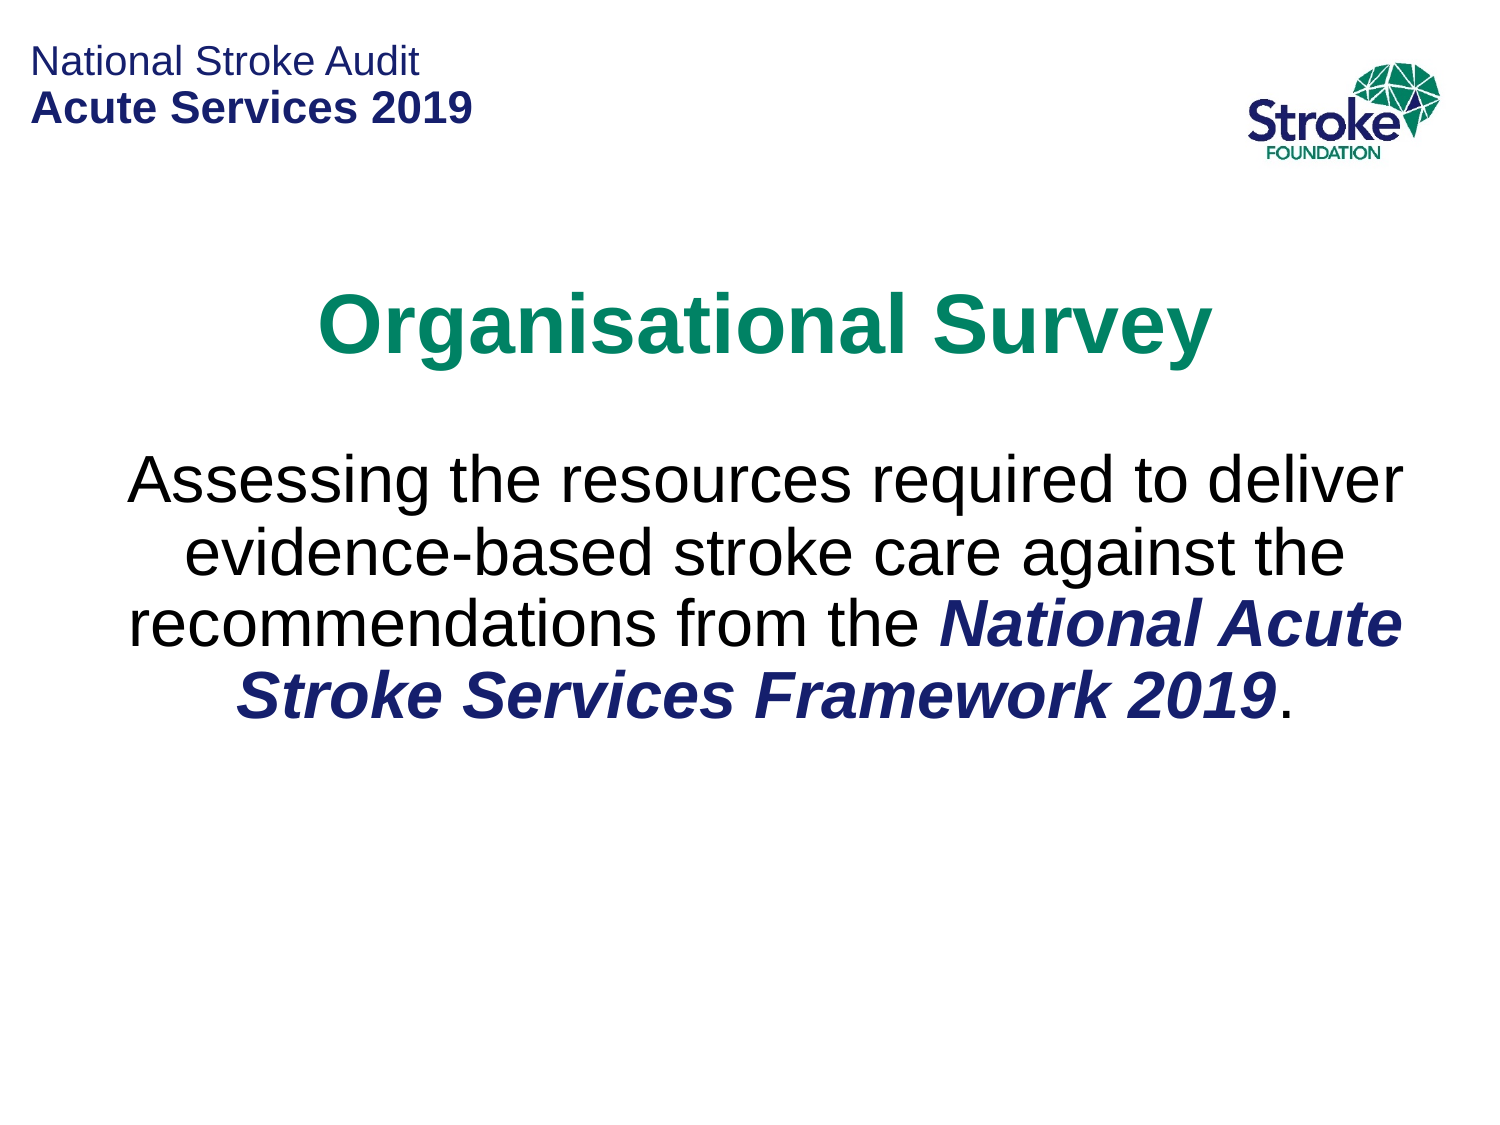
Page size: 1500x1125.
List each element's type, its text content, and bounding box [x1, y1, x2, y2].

title National Stroke Audit Acute Services 2019 [15, 26, 621, 147]
list Organisational Survey Assessing the resources required to deliver evidence-based stroke care against the recommendations from the National Acute Stroke Services Framework 2019. [101, 272, 1431, 828]
picture [1223, 26, 1463, 196]
